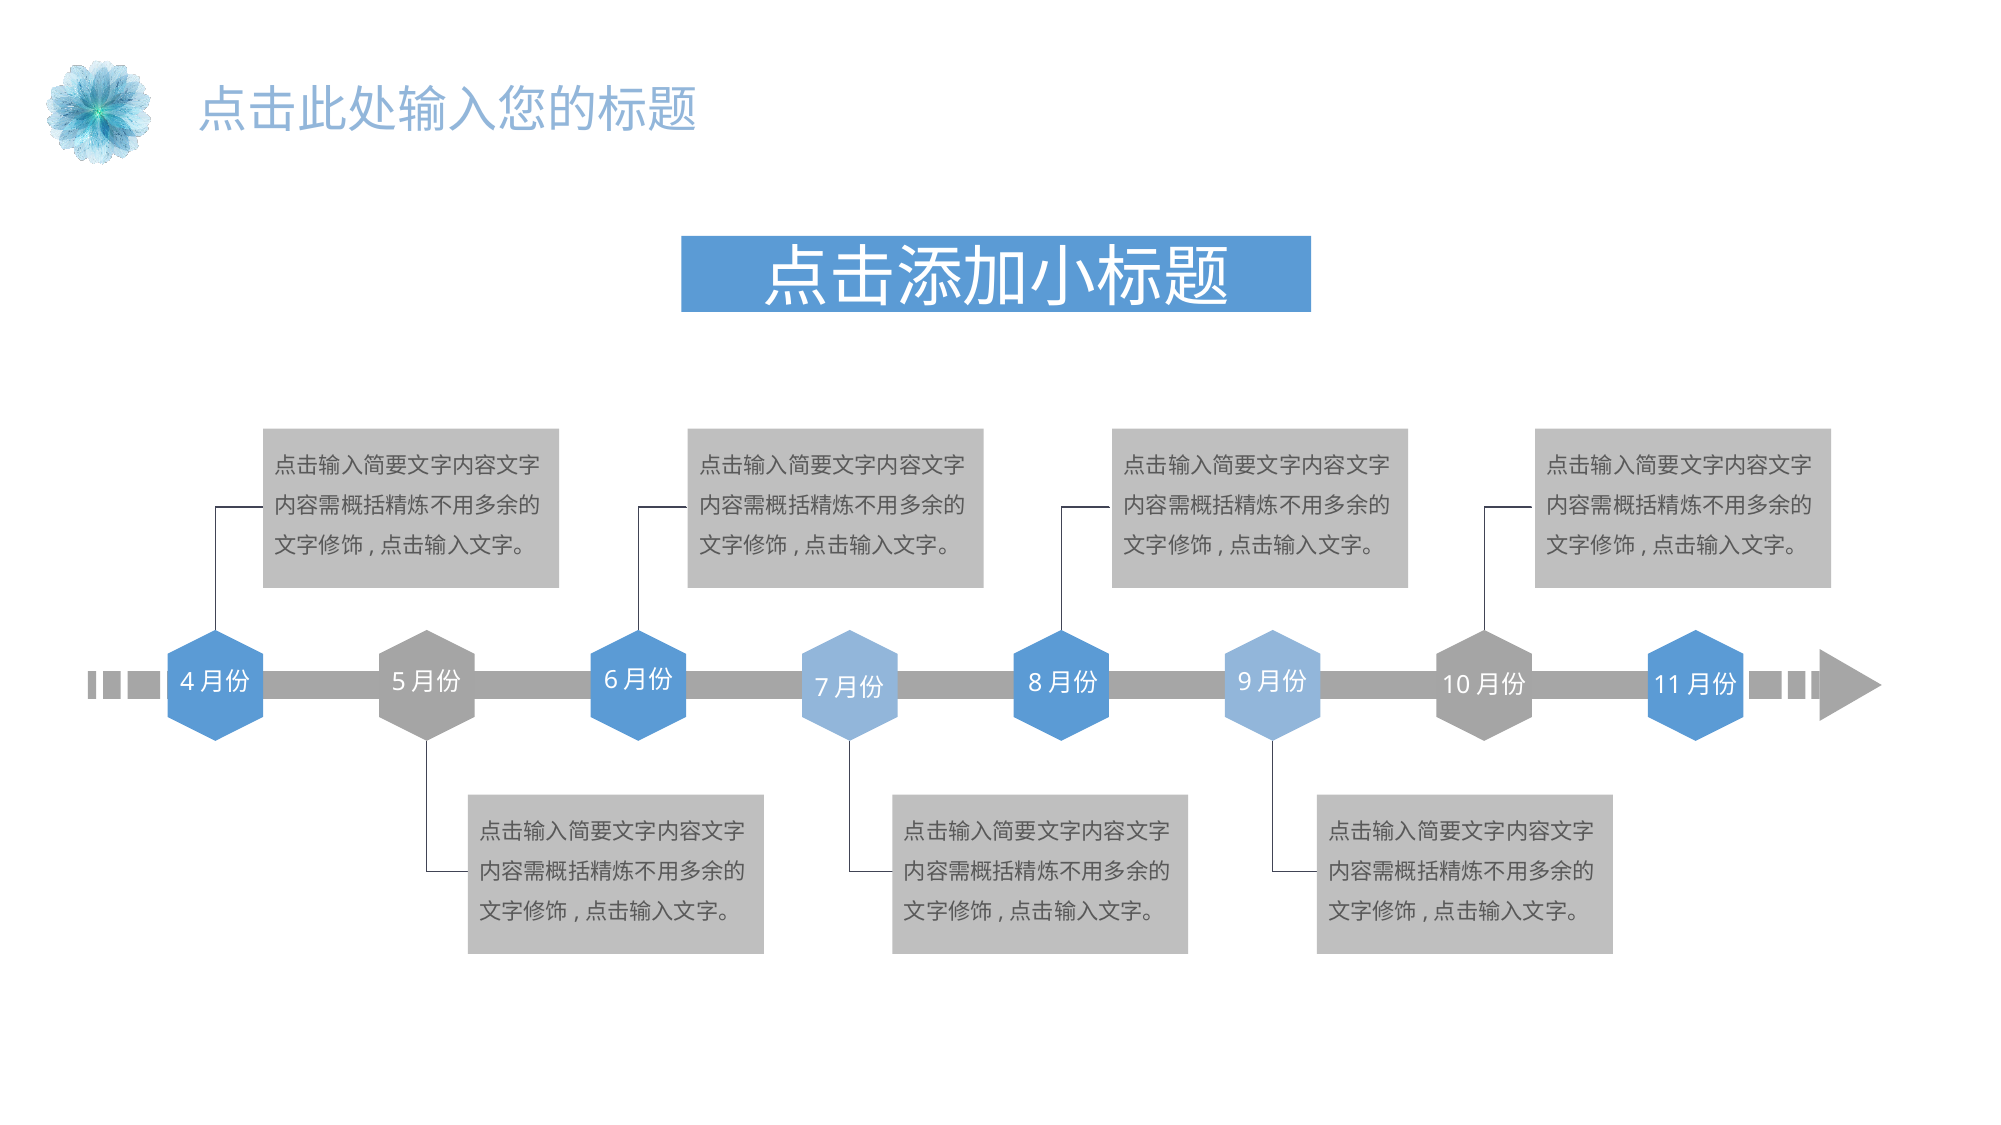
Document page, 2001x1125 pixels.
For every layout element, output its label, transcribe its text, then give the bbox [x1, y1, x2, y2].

text_box 点击添加小标题 [680, 235, 1312, 313]
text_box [1771, 649, 1882, 721]
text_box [1127, 649, 1204, 721]
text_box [1023, 544, 1147, 593]
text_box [368, 629, 485, 741]
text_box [1556, 649, 1620, 721]
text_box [1446, 544, 1570, 593]
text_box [277, 649, 368, 721]
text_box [706, 649, 790, 721]
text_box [464, 794, 777, 957]
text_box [1341, 649, 1413, 721]
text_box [177, 544, 301, 593]
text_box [1204, 629, 1341, 741]
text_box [1620, 629, 1771, 741]
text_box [1313, 794, 1626, 957]
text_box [1413, 629, 1556, 741]
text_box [259, 428, 572, 591]
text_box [1531, 428, 1844, 591]
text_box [684, 428, 997, 591]
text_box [87, 649, 153, 721]
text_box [807, 782, 940, 831]
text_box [1108, 428, 1421, 591]
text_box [153, 629, 277, 741]
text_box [999, 629, 1127, 741]
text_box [1230, 782, 1363, 831]
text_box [600, 544, 724, 593]
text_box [384, 782, 517, 831]
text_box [790, 629, 909, 741]
text_box 点击此处输入您的标题 [182, 70, 1085, 146]
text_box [485, 649, 572, 721]
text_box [909, 649, 999, 721]
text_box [572, 629, 706, 741]
picture [36, 48, 161, 174]
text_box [889, 794, 1201, 957]
